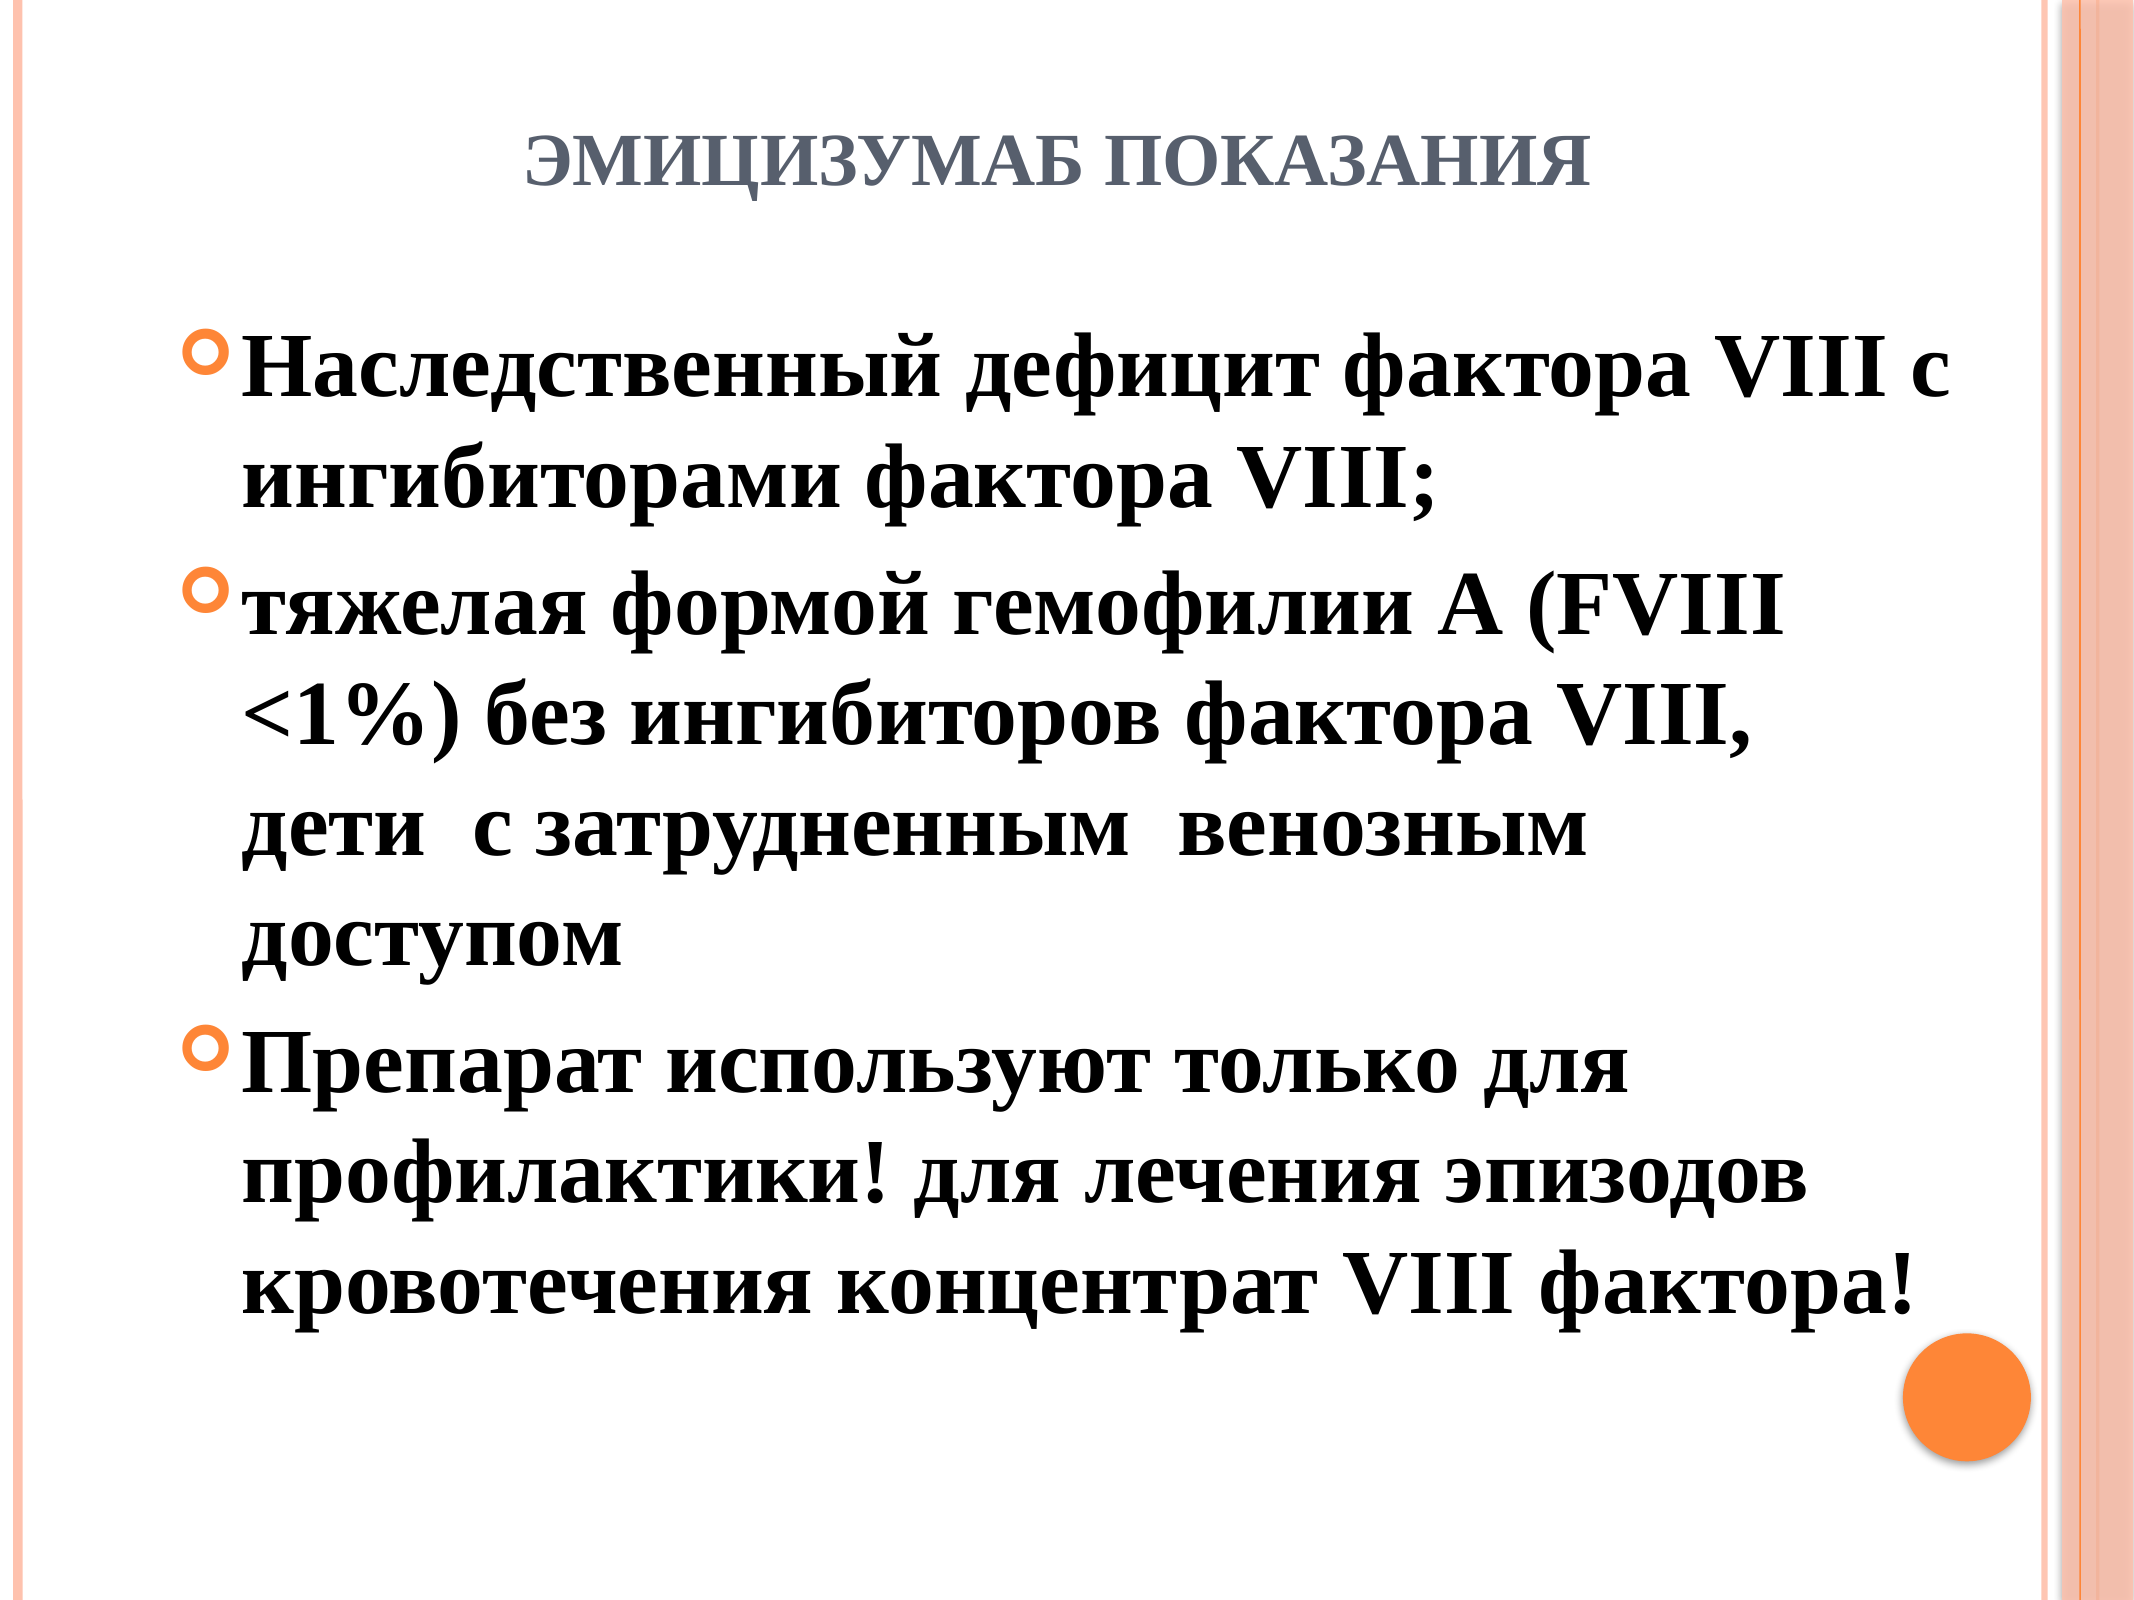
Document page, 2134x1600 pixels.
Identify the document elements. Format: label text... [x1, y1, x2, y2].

title ЭМИЦИЗУМАБ ПОКАЗАНИЯ [156, 72, 1978, 212]
list Наследственный дефицит фактора VIII с ингибиторами фактора VIII; тяжелая формой гемофилии А (FVIII <1%) без ингибиторов фактора VIII, дети с затрудненным венозным доступом Препарат используют только для профилактики! для лечения эпизодов кровотечения концентрат VIII фактора! [156, 294, 1978, 1459]
